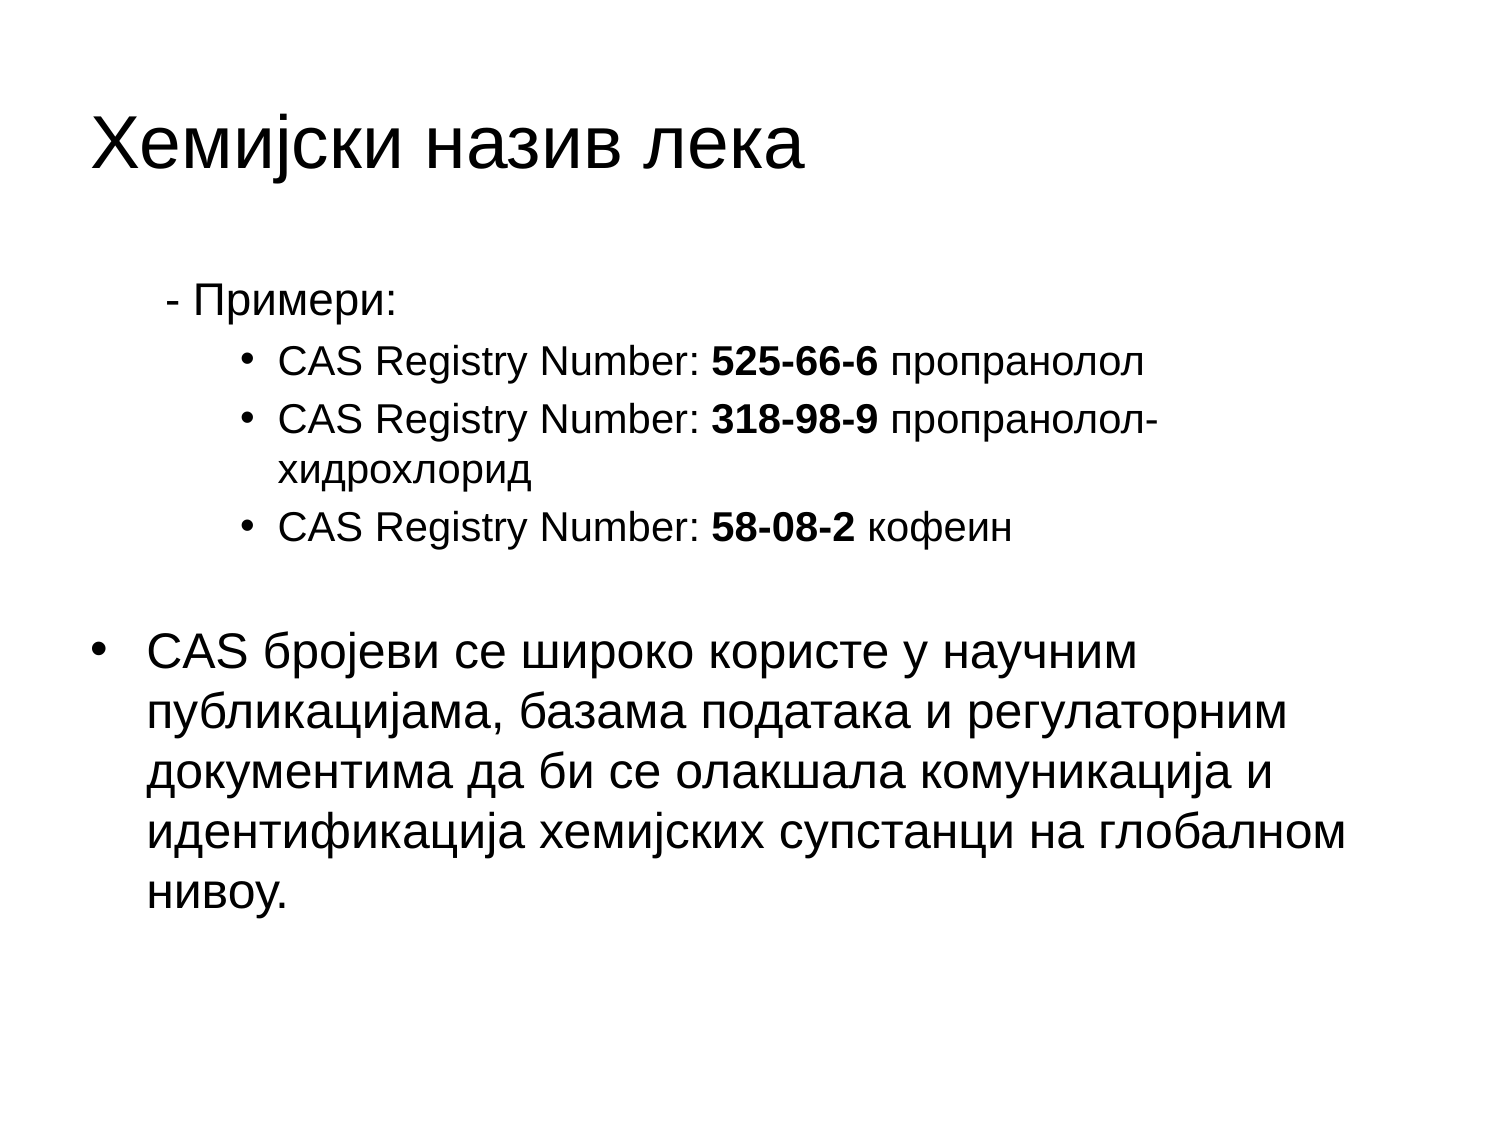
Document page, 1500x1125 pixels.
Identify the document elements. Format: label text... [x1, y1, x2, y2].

list - Примери: CAS Registry Number: 525-66-6 пропранолол CAS Registry Number: 318-98-9 пропранолол-хидрохлорид CAS Registry Number: 58-08-2 кофеин CAS бројеви се широко користе у научним публикацијама, базама података и регулаторним документима да би се олакшала комуникација и идентификација хемијских супстанци на глобалном нивоу. [75, 262, 1425, 1005]
title Хемијски назив лека [75, 45, 1425, 233]
